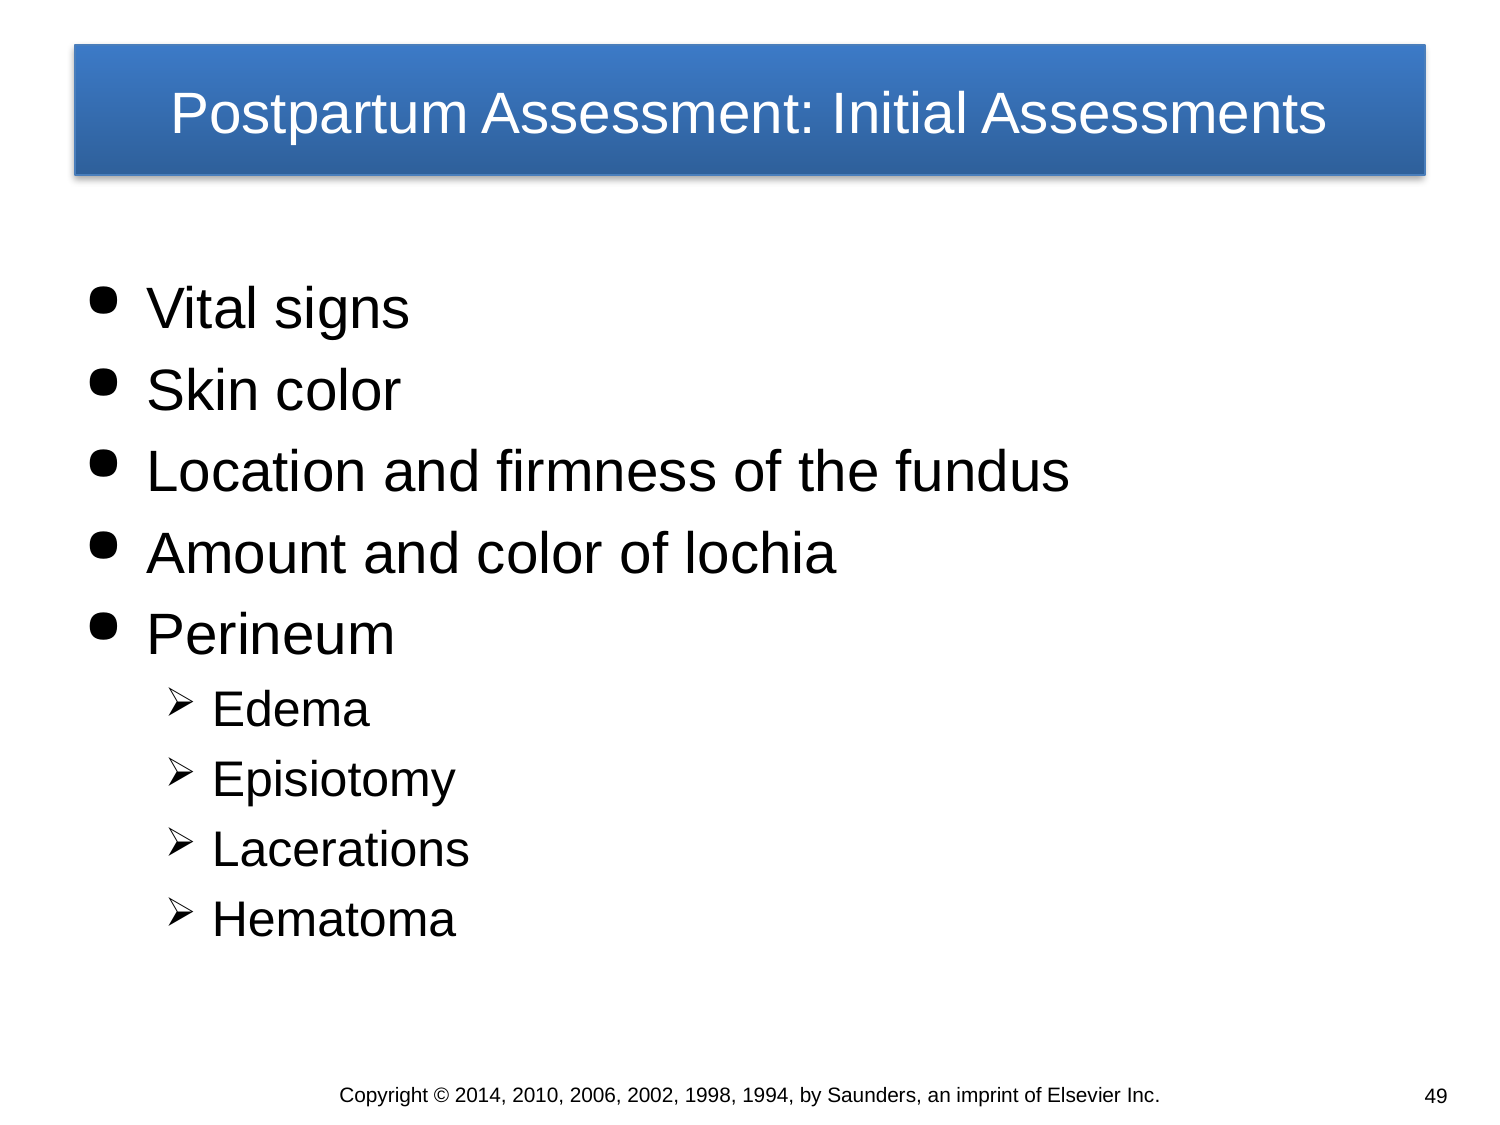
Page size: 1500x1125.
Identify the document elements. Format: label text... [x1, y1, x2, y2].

title Postpartum Assessment: Initial Assessments [74, 44, 1426, 176]
footer Copyright © 2014, 2010, 2006, 2002, 1998, 1994, by Saunders, an imprint of Elsevier Inc. [187, 1062, 1313, 1125]
slide_number 49 [1362, 1065, 1463, 1125]
list Vital signs Skin color Location and firmness of the fundus Amount and color of lochia Perineum Edema Episiotomy Lacerations Hematoma [75, 262, 1425, 1005]
